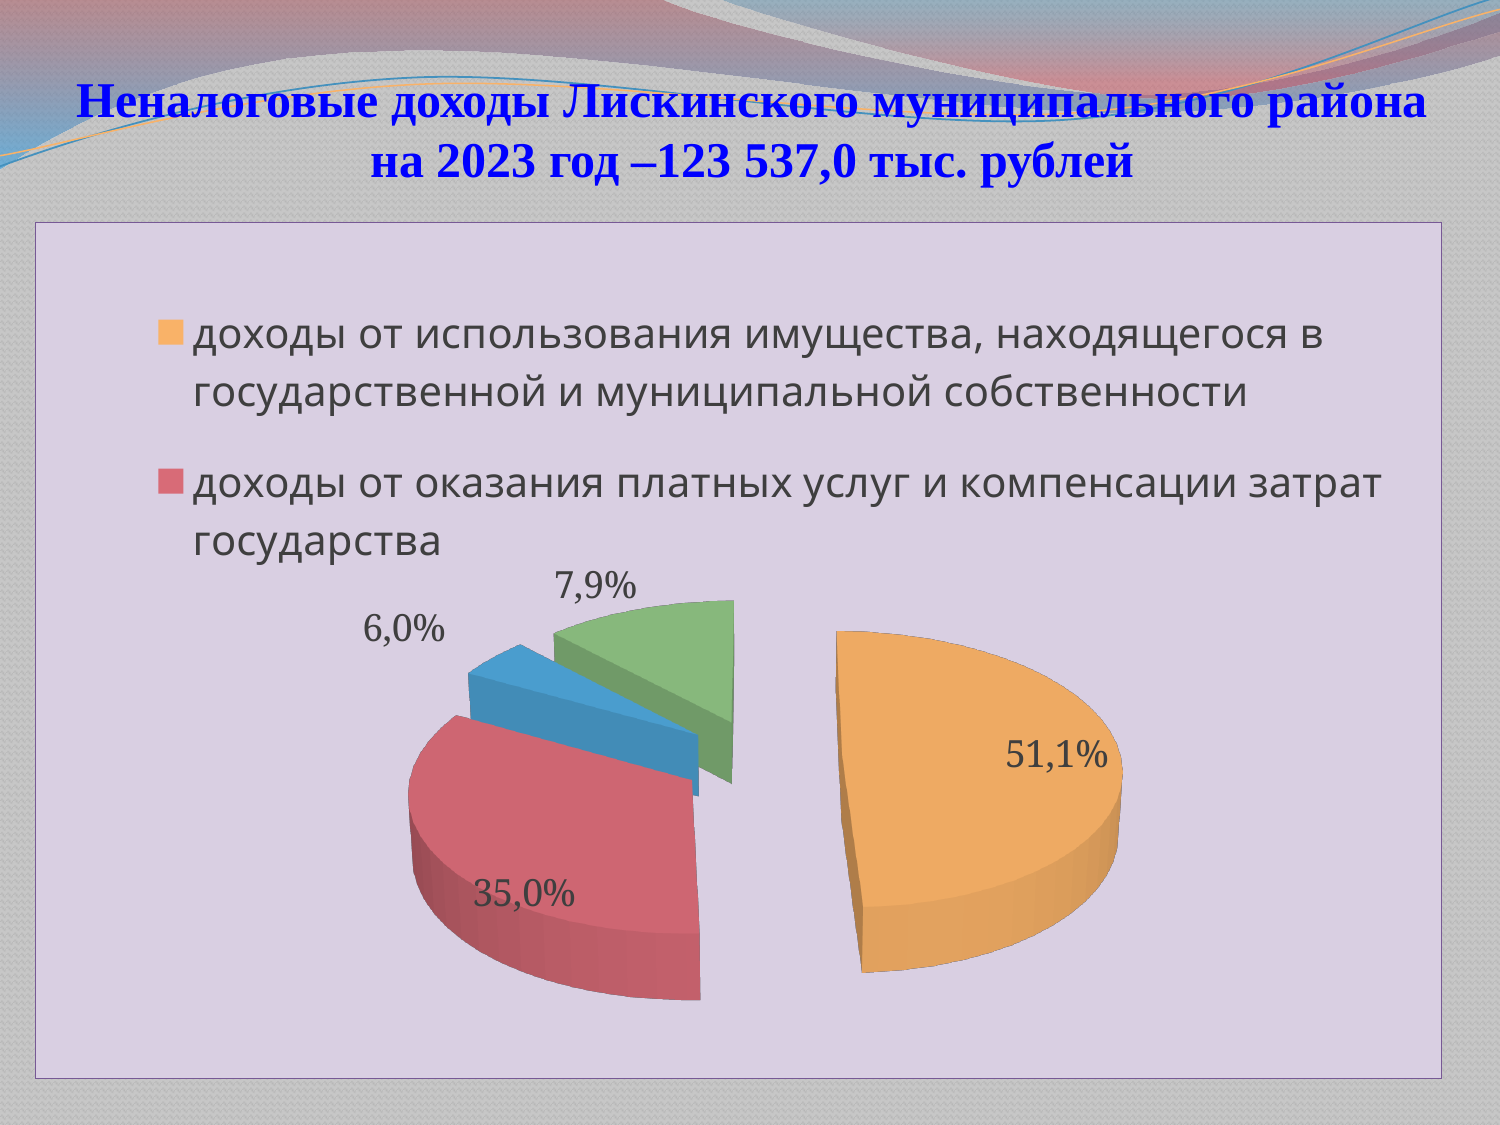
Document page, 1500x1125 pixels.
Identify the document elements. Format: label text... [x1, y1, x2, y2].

title Неналоговые доходы Лискинского муниципального района на 2023 год –123 537,0 тыс. рублей [75, 0, 1430, 188]
chart [34, 222, 1442, 1079]
